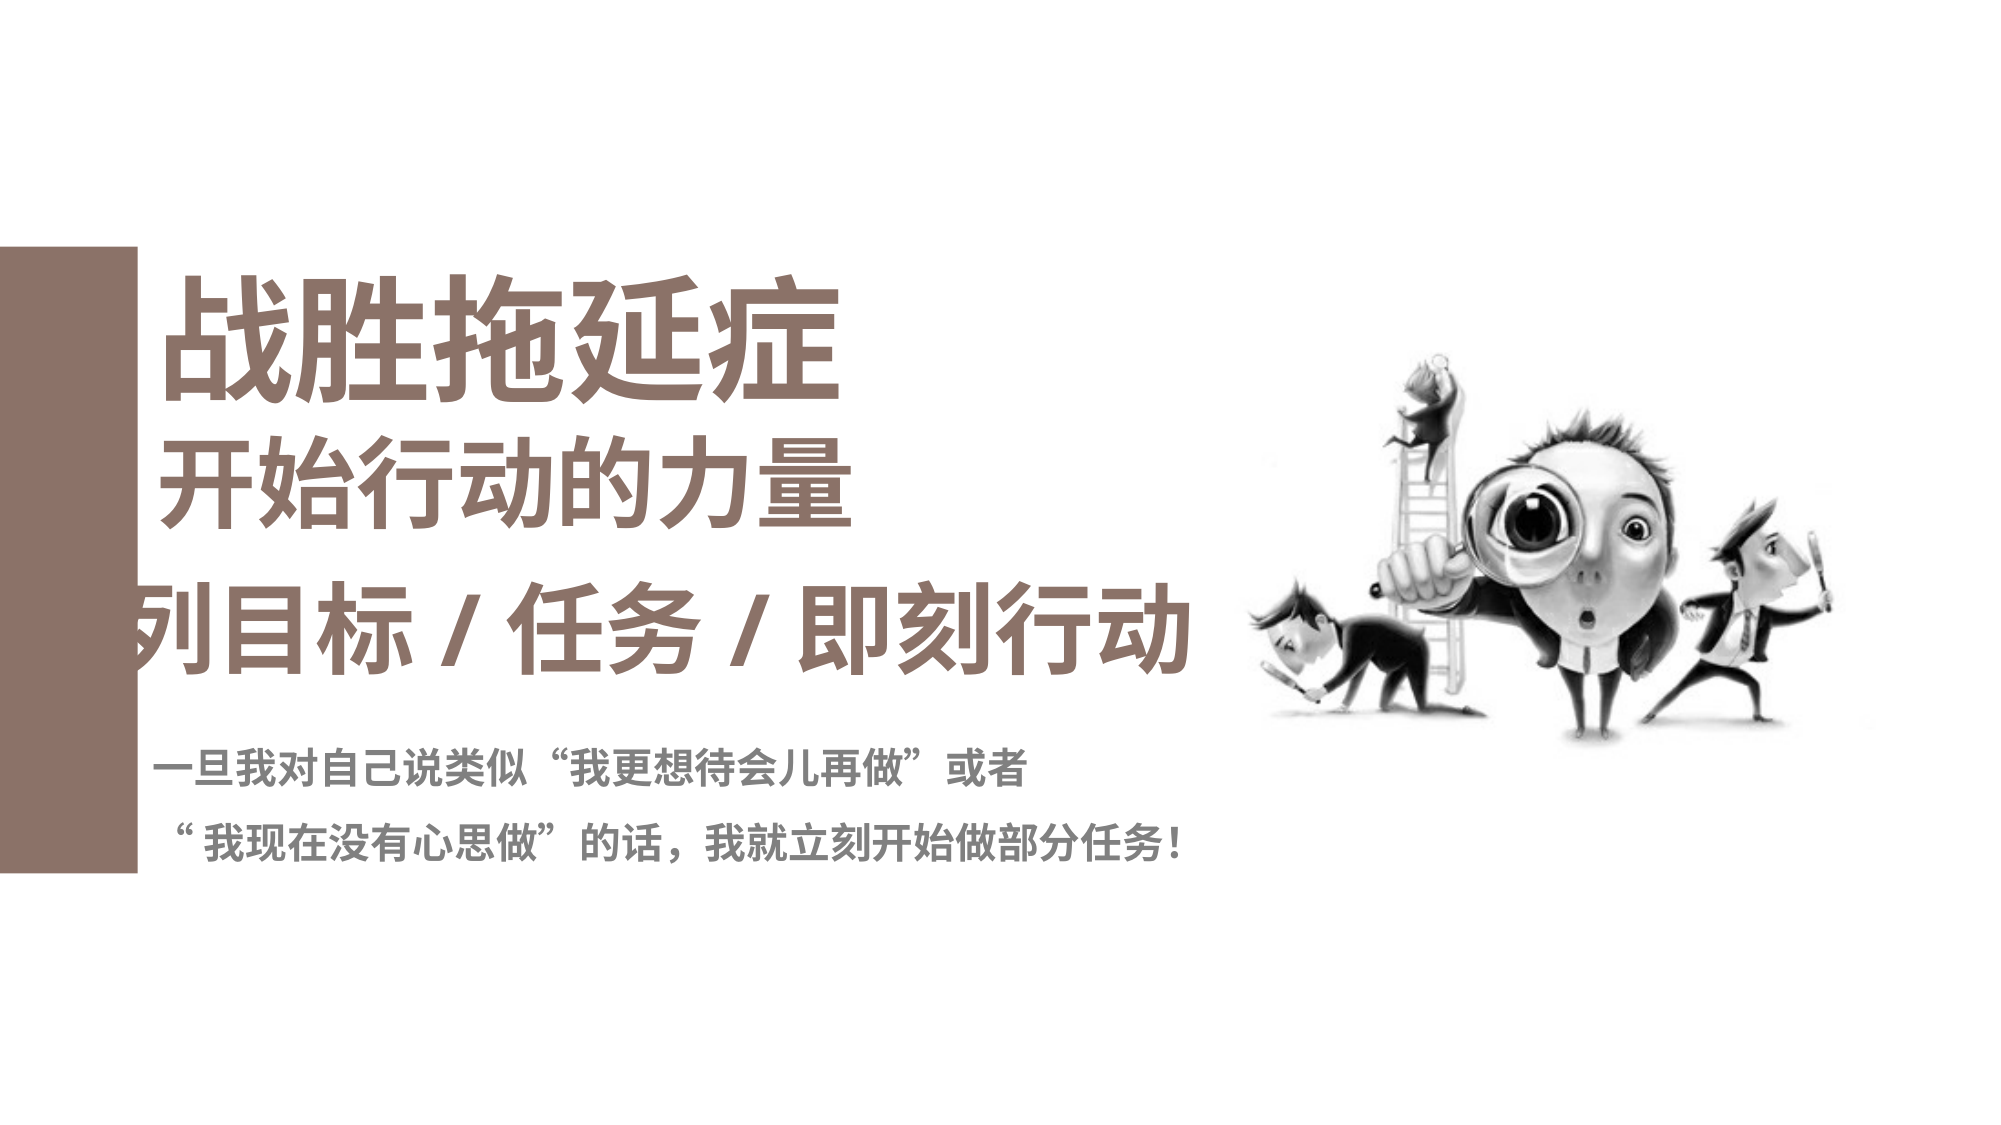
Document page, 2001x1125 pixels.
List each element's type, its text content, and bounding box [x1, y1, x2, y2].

text_box 开始行动的力量 [141, 413, 872, 548]
text_box 一旦我对自己说类似“我更想待会儿再做”或者 “我现在没有心思做”的话，我就立刻开始做部分任务！ [137, 709, 1221, 875]
text_box 列目标/任务/即刻行动 [139, 558, 1210, 694]
text_box [0, 246, 139, 874]
text_box 战胜拖延症 [141, 246, 859, 413]
picture [1219, 322, 1886, 777]
